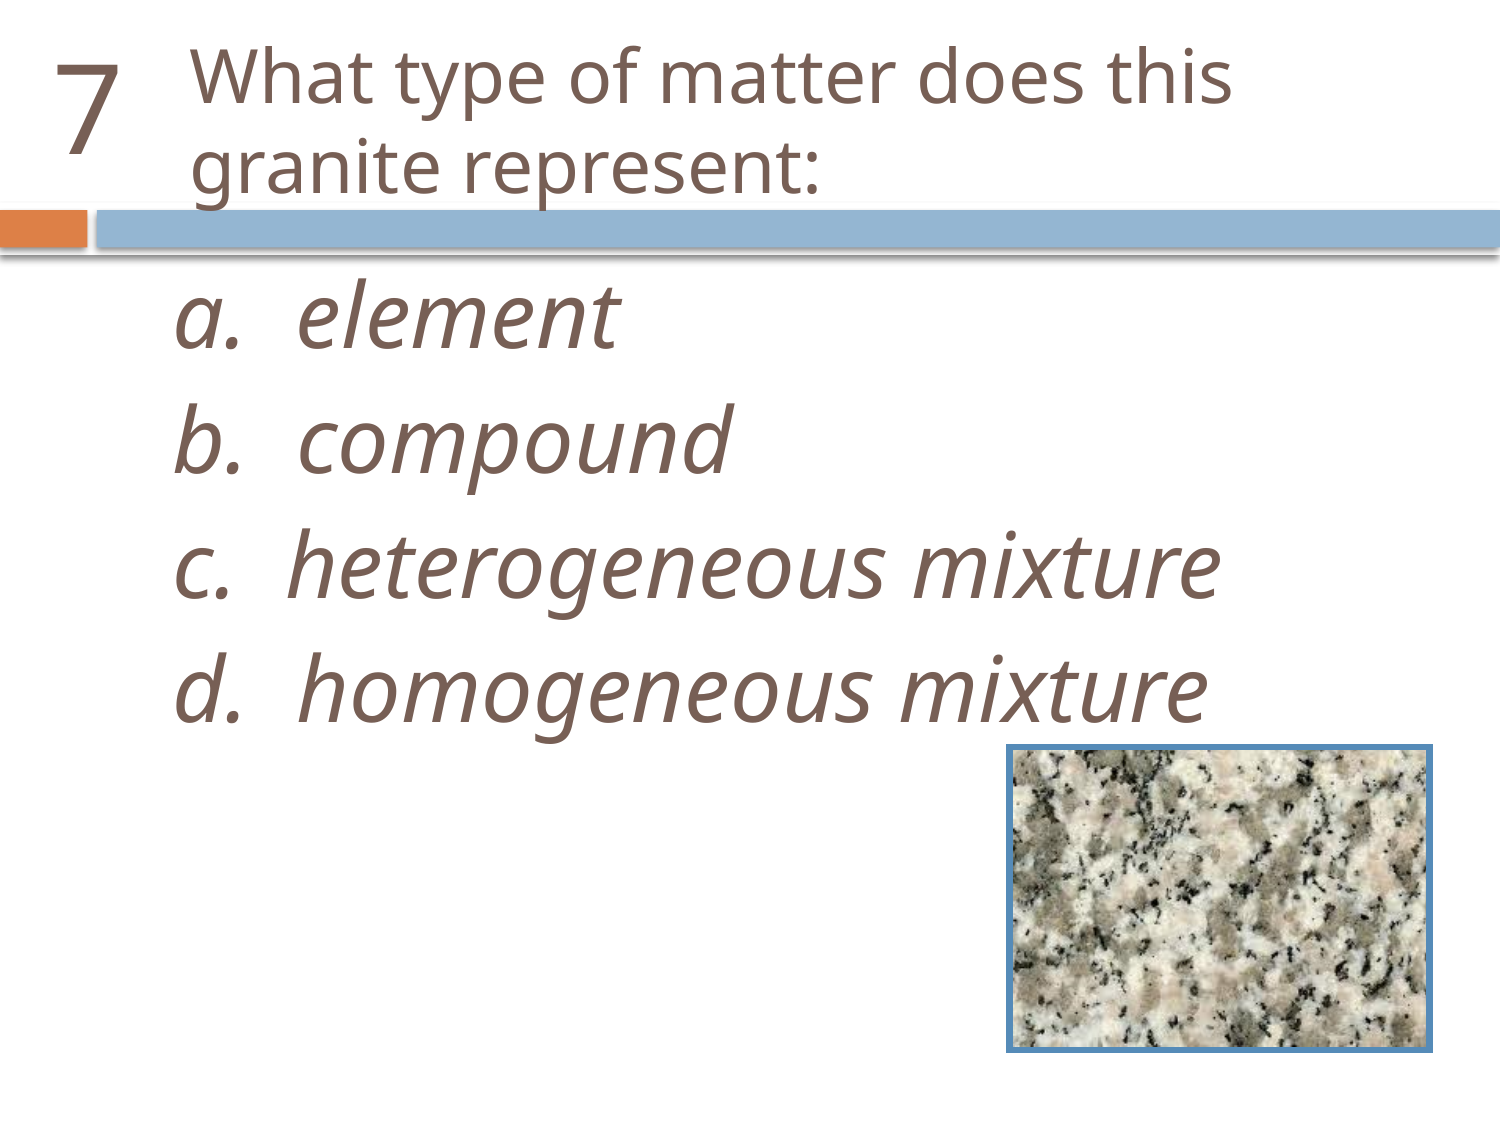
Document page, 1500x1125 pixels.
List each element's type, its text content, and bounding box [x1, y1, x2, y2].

title What type of matter does this granite represent: [174, 37, 1500, 200]
text_box 7 [37, 22, 225, 187]
picture [1012, 749, 1427, 1048]
list a. element b. compound c. heterogeneous mixture d. homogeneous mixture [157, 249, 1496, 988]
